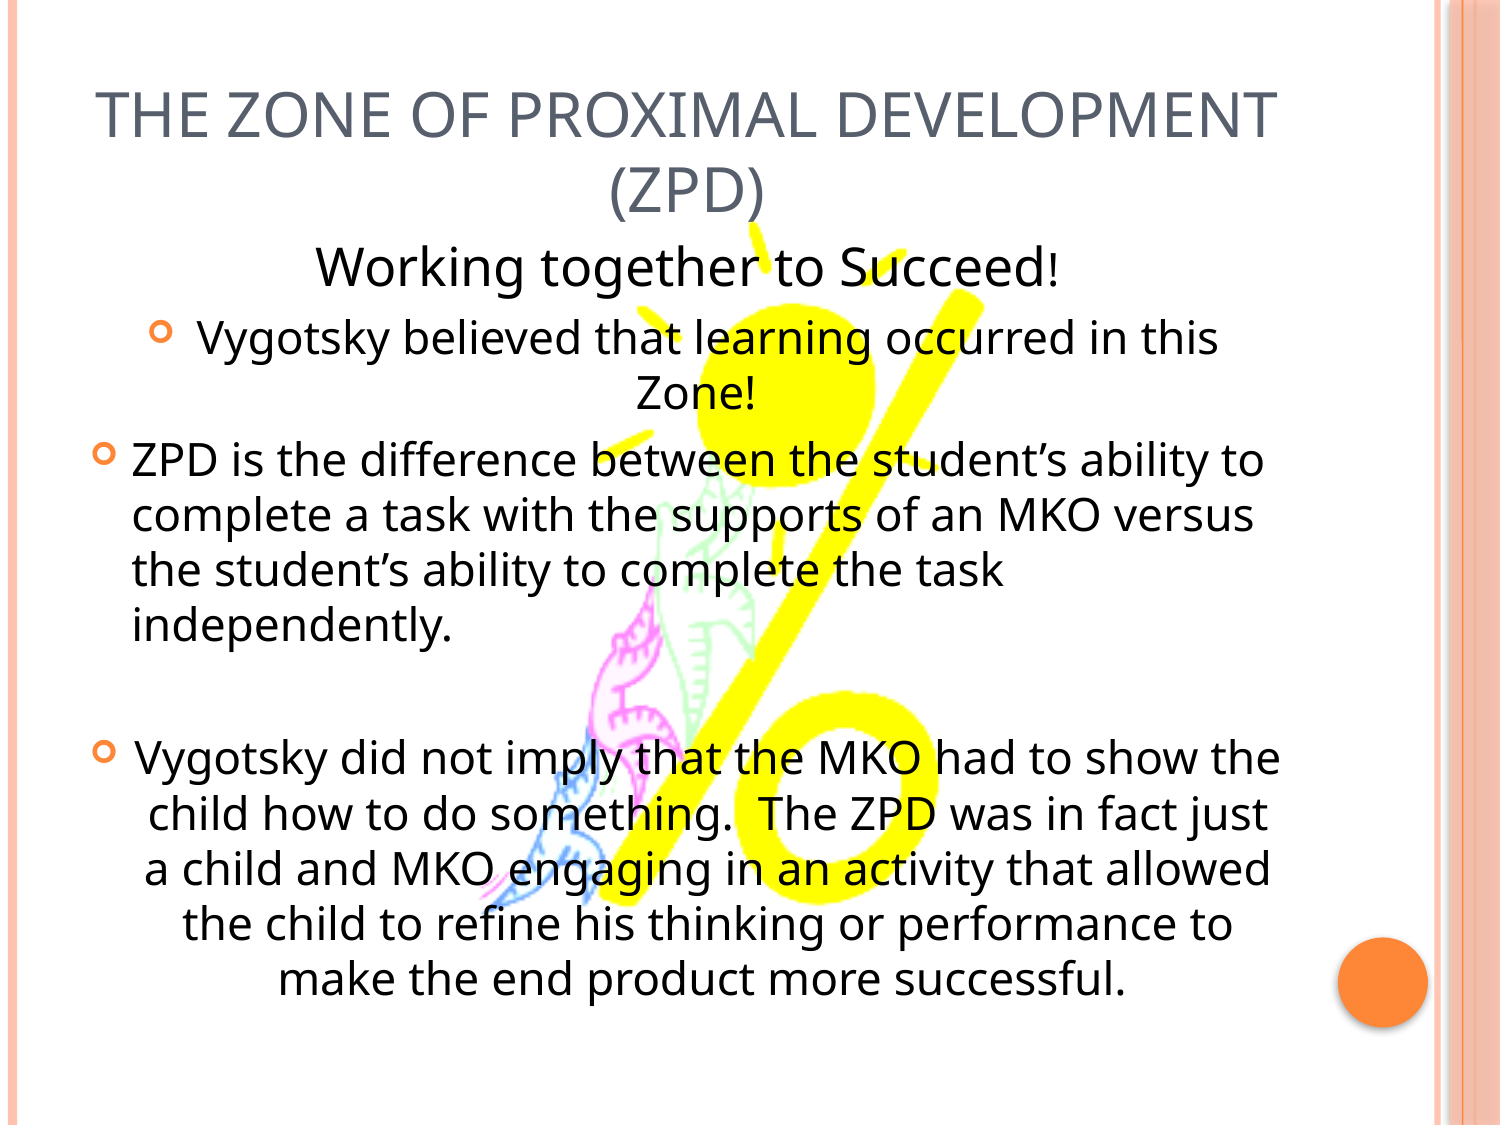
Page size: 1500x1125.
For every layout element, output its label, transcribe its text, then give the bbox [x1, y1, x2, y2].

title The Zone of Proximal Development (zpd) [75, 45, 1300, 224]
list Working together to Succeed! Vygotsky believed that learning occurred in this Zone! ZPD is the difference between the student’s ability to complete a task with the supports of an MKO versus the student’s ability to complete the task independently. Vygotsky did not imply that the MKO had to show the child how to do something. The ZPD was in fact just a child and MKO engaging in an activity that allowed the child to refine his thinking or performance to make the end product more successful. [75, 224, 1300, 1062]
picture [474, 211, 1063, 931]
